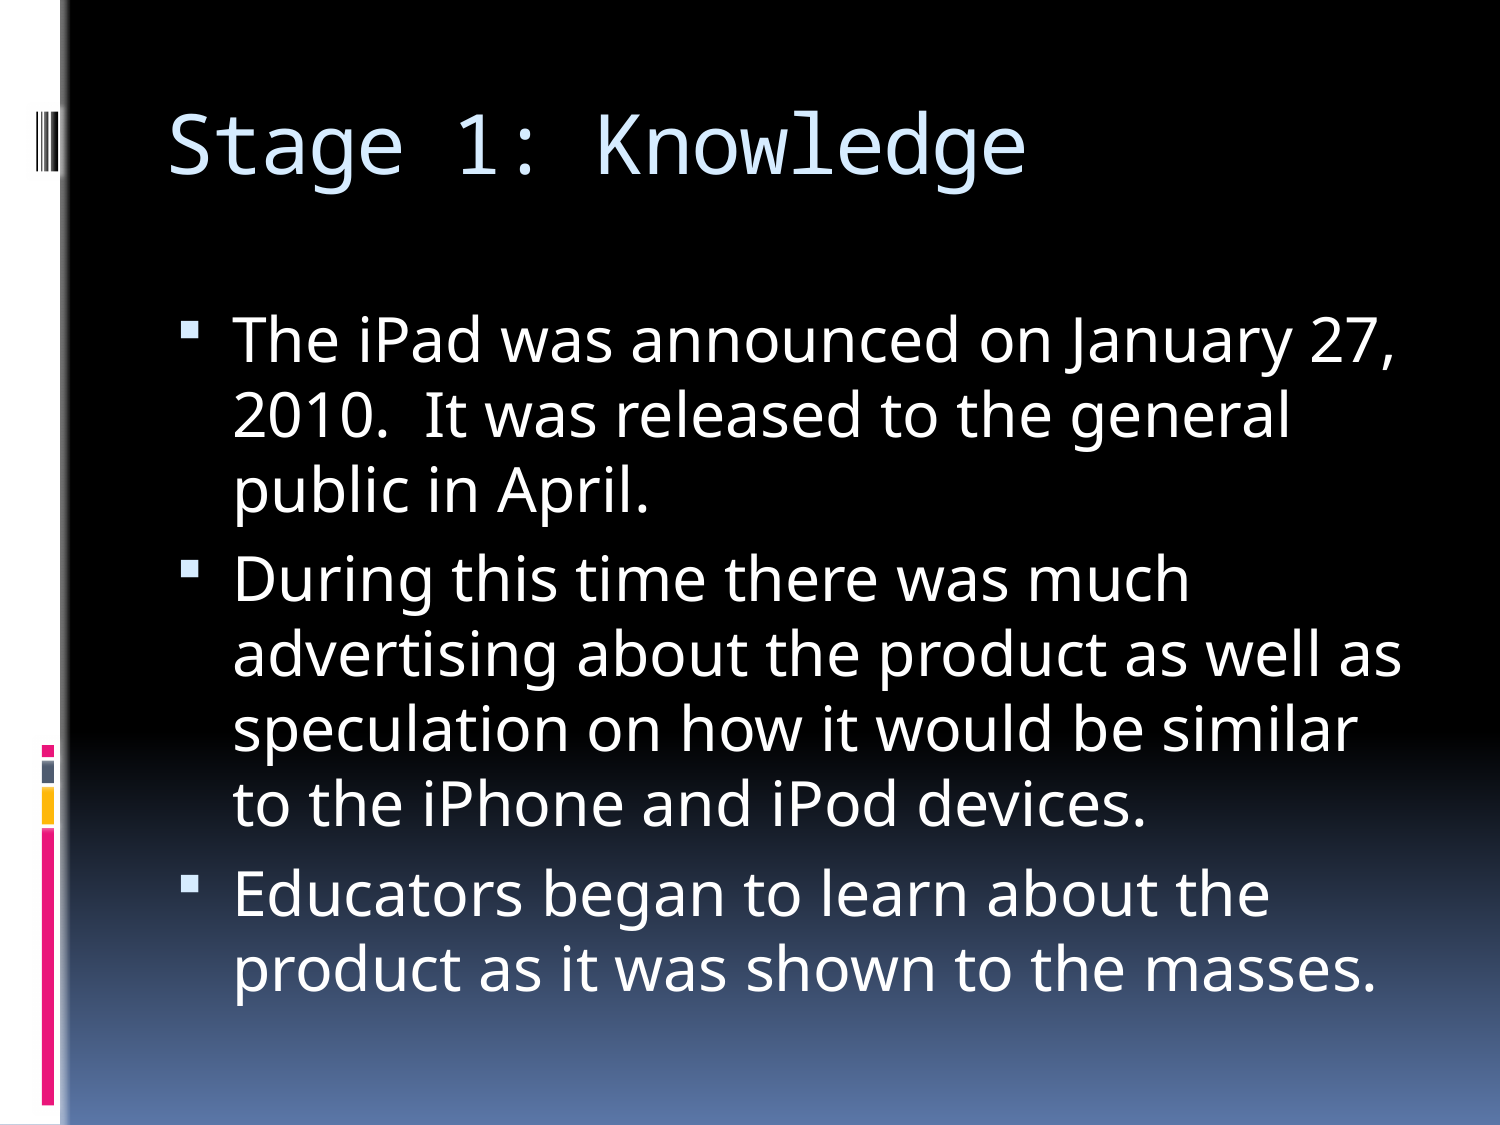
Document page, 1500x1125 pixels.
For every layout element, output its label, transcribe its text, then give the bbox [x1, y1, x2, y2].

title Stage 1: Knowledge [150, 83, 1425, 234]
list The iPad was announced on January 27, 2010. It was released to the general public in April. During this time there was much advertising about the product as well as speculation on how it would be similar to the iPhone and iPod devices. Educators began to learn about the product as it was shown to the masses. [150, 292, 1425, 1043]
